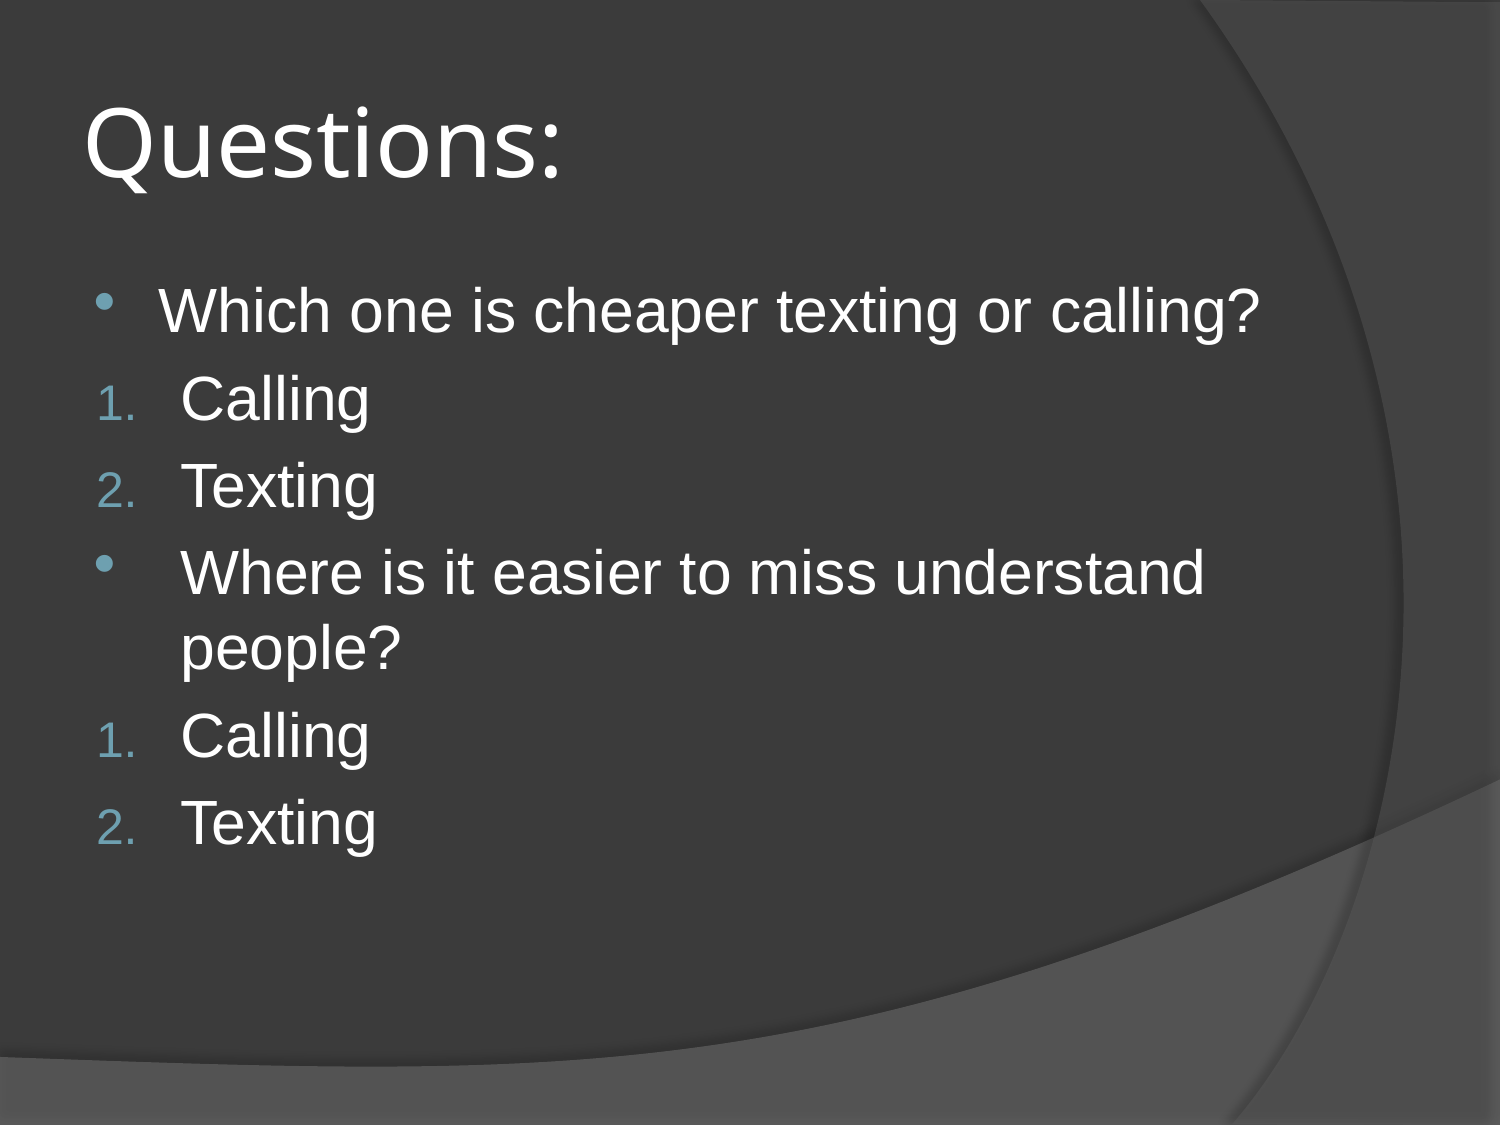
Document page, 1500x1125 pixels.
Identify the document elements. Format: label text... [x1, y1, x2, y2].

list Which one is cheaper texting or calling? Calling Texting Where is it easier to miss understand people? Calling Texting [74, 262, 1301, 1006]
title Questions: [74, 44, 1301, 233]
